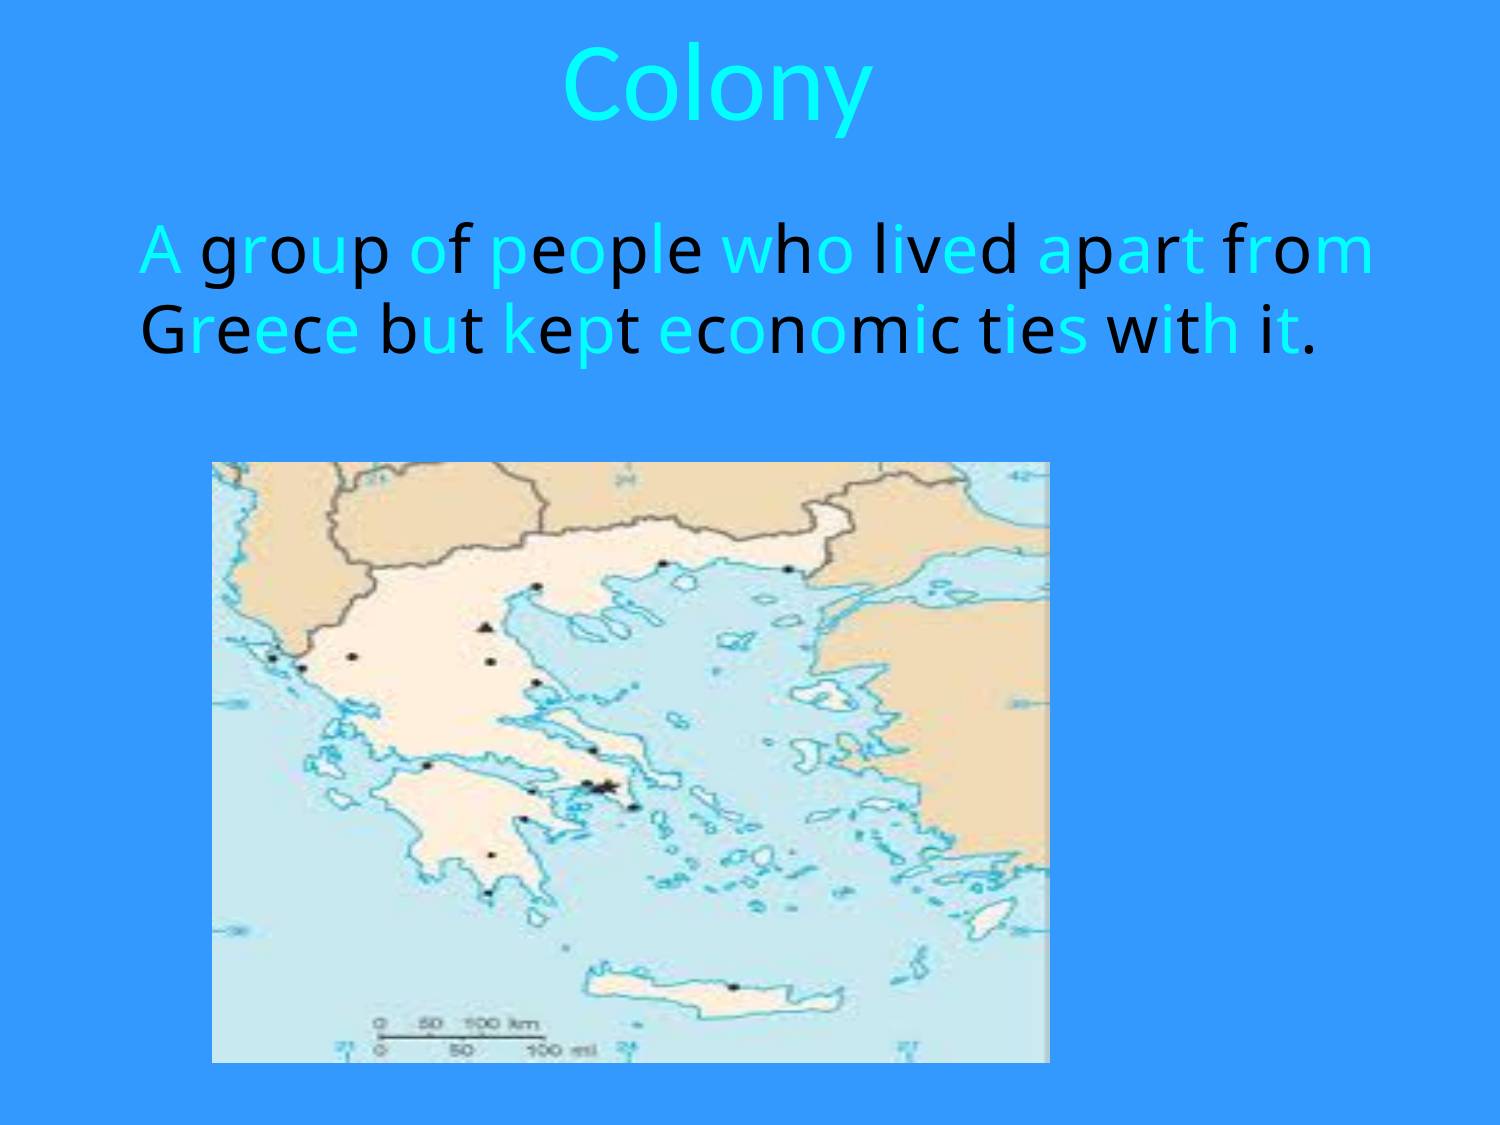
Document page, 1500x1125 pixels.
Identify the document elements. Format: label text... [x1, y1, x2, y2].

text_box A group of people who lived apart from Greece but kept economic ties with it. [124, 199, 1400, 375]
title Colony [412, 0, 1026, 151]
picture [212, 462, 1051, 1063]
